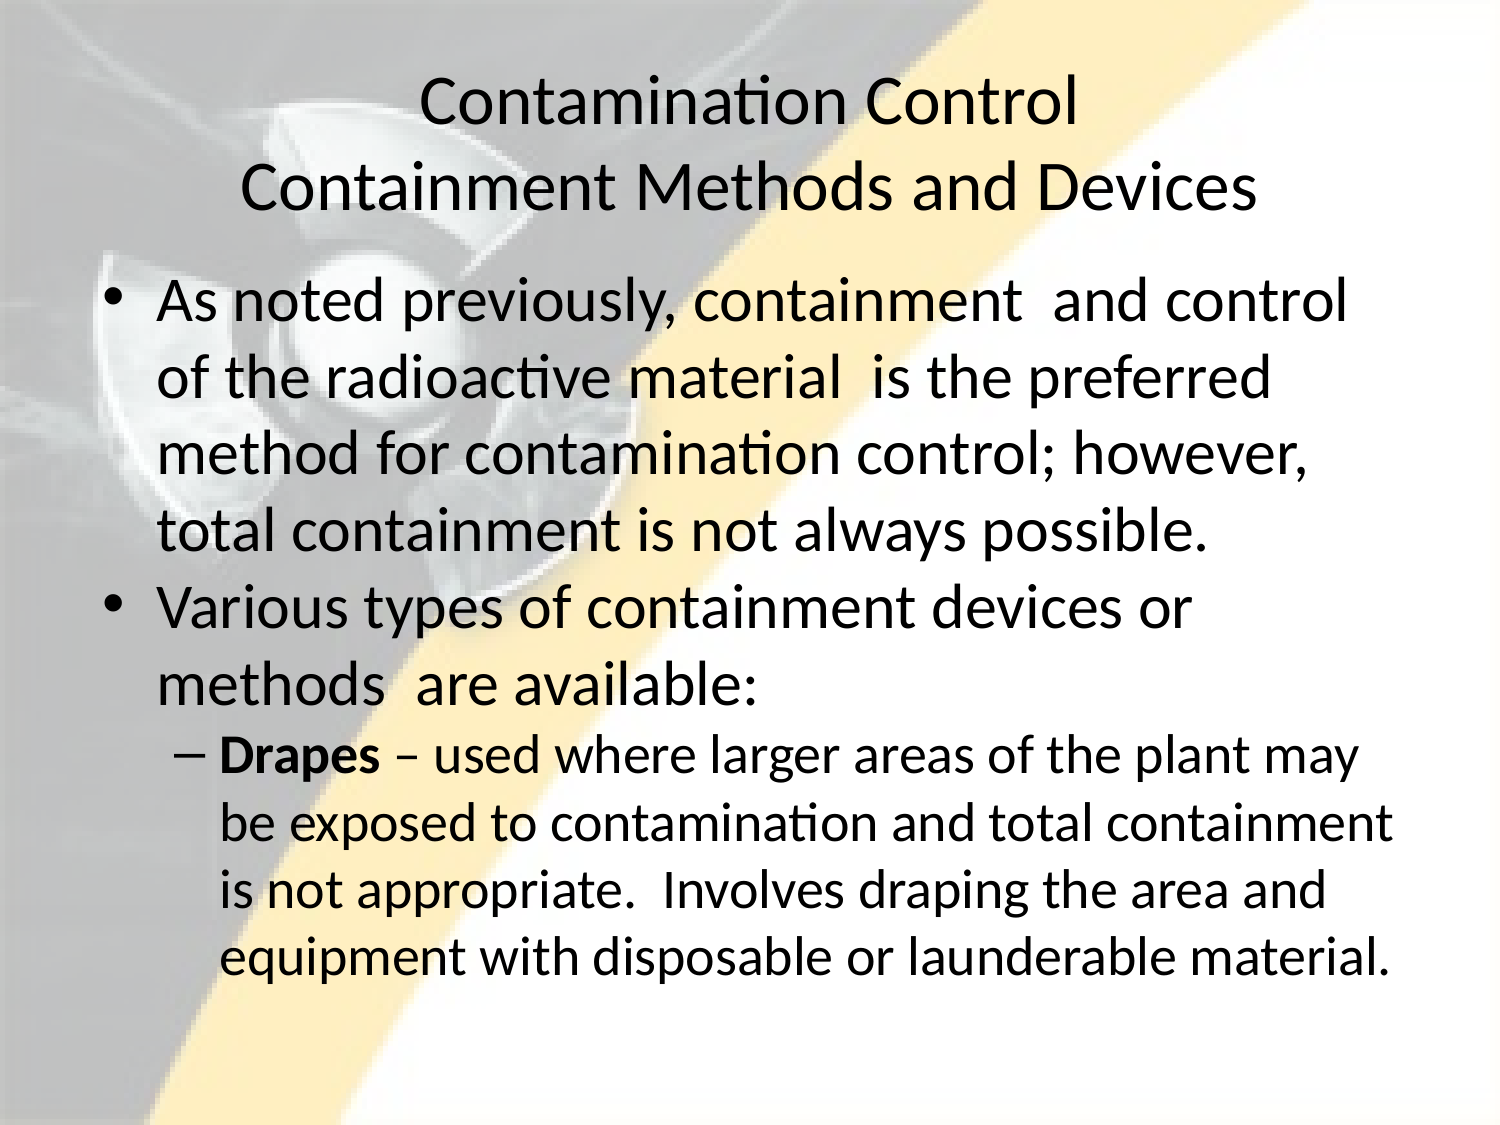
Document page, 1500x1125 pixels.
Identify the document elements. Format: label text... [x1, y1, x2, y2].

list As noted previously, containment and control of the radioactive material is the preferred method for contamination control; however, total containment is not always possible. Various types of containment devices or methods are available: Drapes – used where larger areas of the plant may be exposed to contamination and total containment is not appropriate. Involves draping the area and equipment with disposable or launderable material. [87, 249, 1425, 1025]
title Contamination Control Containment Methods and Devices [75, 45, 1425, 233]
